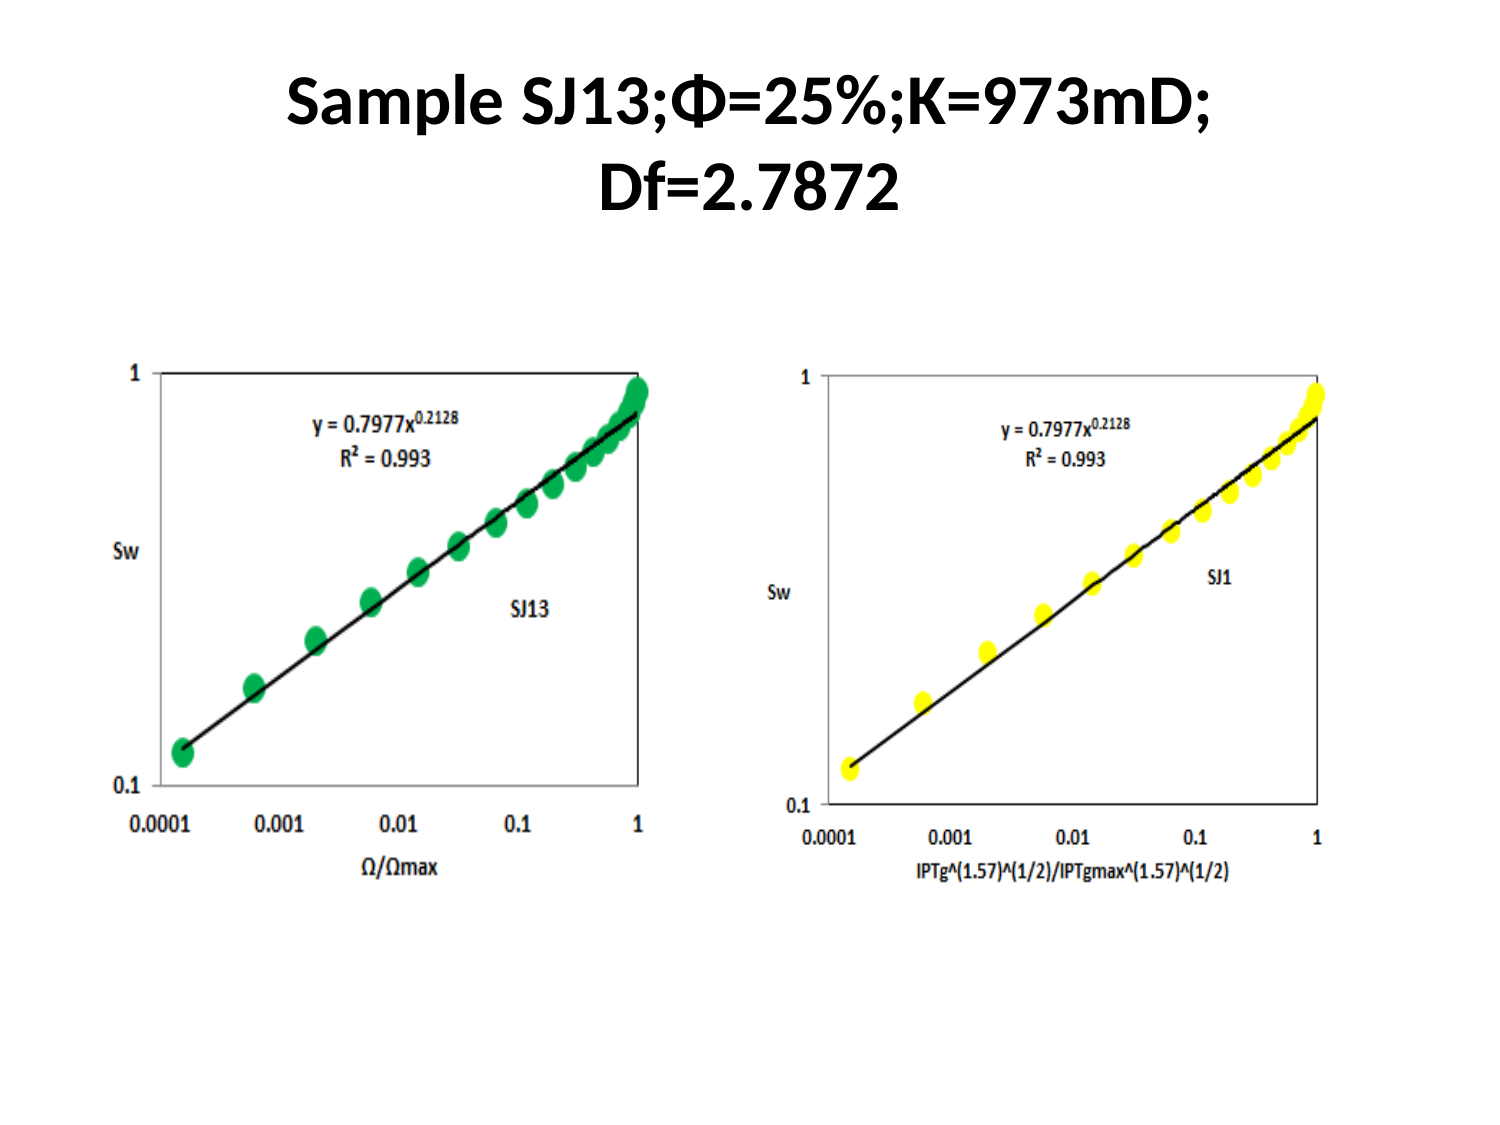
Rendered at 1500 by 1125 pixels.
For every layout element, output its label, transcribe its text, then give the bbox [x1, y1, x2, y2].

title Sample SJ13;Φ=25%;K=973mD; Df=2.7872 [75, 45, 1425, 233]
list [762, 349, 1451, 888]
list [49, 274, 738, 926]
